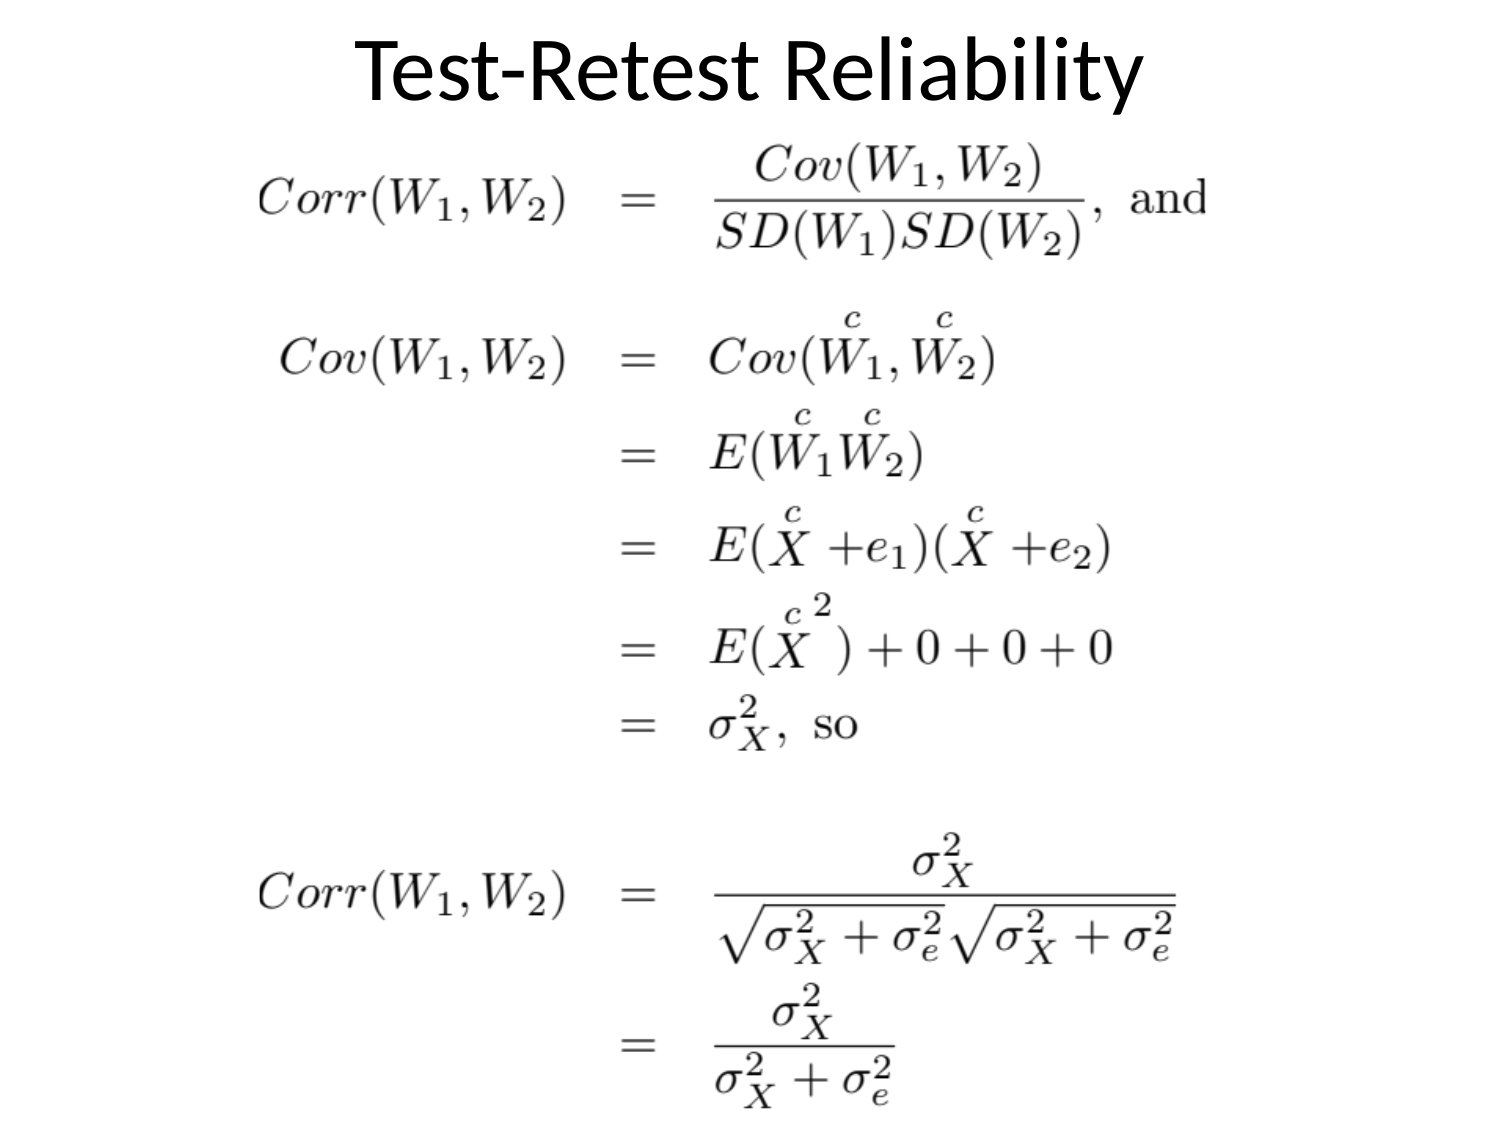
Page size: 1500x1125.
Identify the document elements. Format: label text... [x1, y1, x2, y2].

title Test-Retest Reliability [75, 0, 1425, 128]
picture [259, 141, 1206, 1109]
